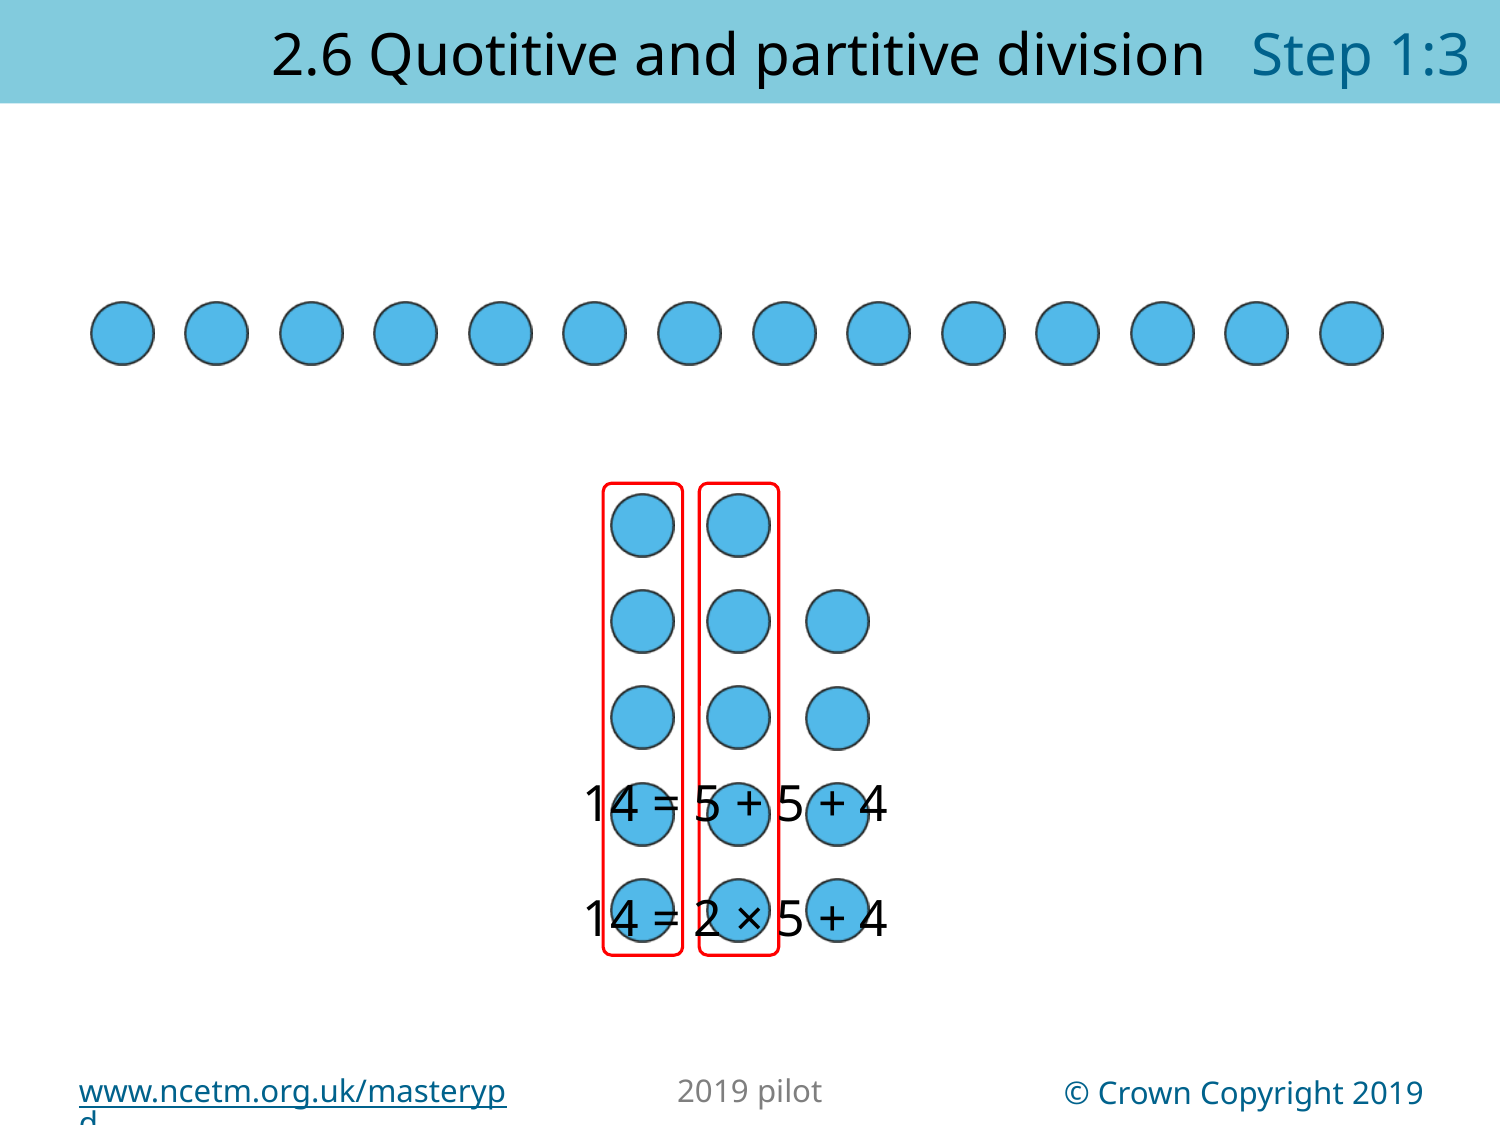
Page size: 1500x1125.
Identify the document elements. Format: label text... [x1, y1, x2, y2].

text_box [603, 483, 683, 764]
picture [940, 301, 1006, 366]
picture [1319, 301, 1384, 366]
text_box [603, 839, 683, 879]
picture [279, 301, 344, 366]
picture [706, 878, 772, 943]
picture [562, 301, 628, 366]
picture [1130, 301, 1195, 366]
text_box [699, 483, 779, 764]
picture [1224, 301, 1290, 366]
picture [610, 492, 676, 558]
picture [804, 589, 870, 655]
picture [804, 878, 870, 944]
picture [373, 301, 439, 366]
picture [706, 781, 772, 847]
picture [706, 589, 772, 654]
picture [804, 782, 870, 847]
picture [706, 685, 772, 751]
picture [89, 301, 155, 366]
list 2.6 Quotitive and partitive division Step 1:3 [0, 0, 1500, 104]
picture [804, 685, 870, 751]
picture [1035, 301, 1101, 366]
picture [751, 301, 817, 366]
picture [610, 781, 676, 847]
text_box 14 = 2 × 5 + 4 [567, 879, 904, 954]
picture [706, 492, 772, 558]
picture [610, 878, 676, 943]
picture [610, 685, 676, 751]
text_box [699, 839, 779, 879]
picture [184, 301, 250, 366]
text_box 14 = 5 + 5 + 4 [567, 764, 904, 839]
picture [657, 301, 722, 366]
picture [468, 301, 533, 366]
picture [846, 301, 911, 366]
picture [610, 589, 676, 654]
